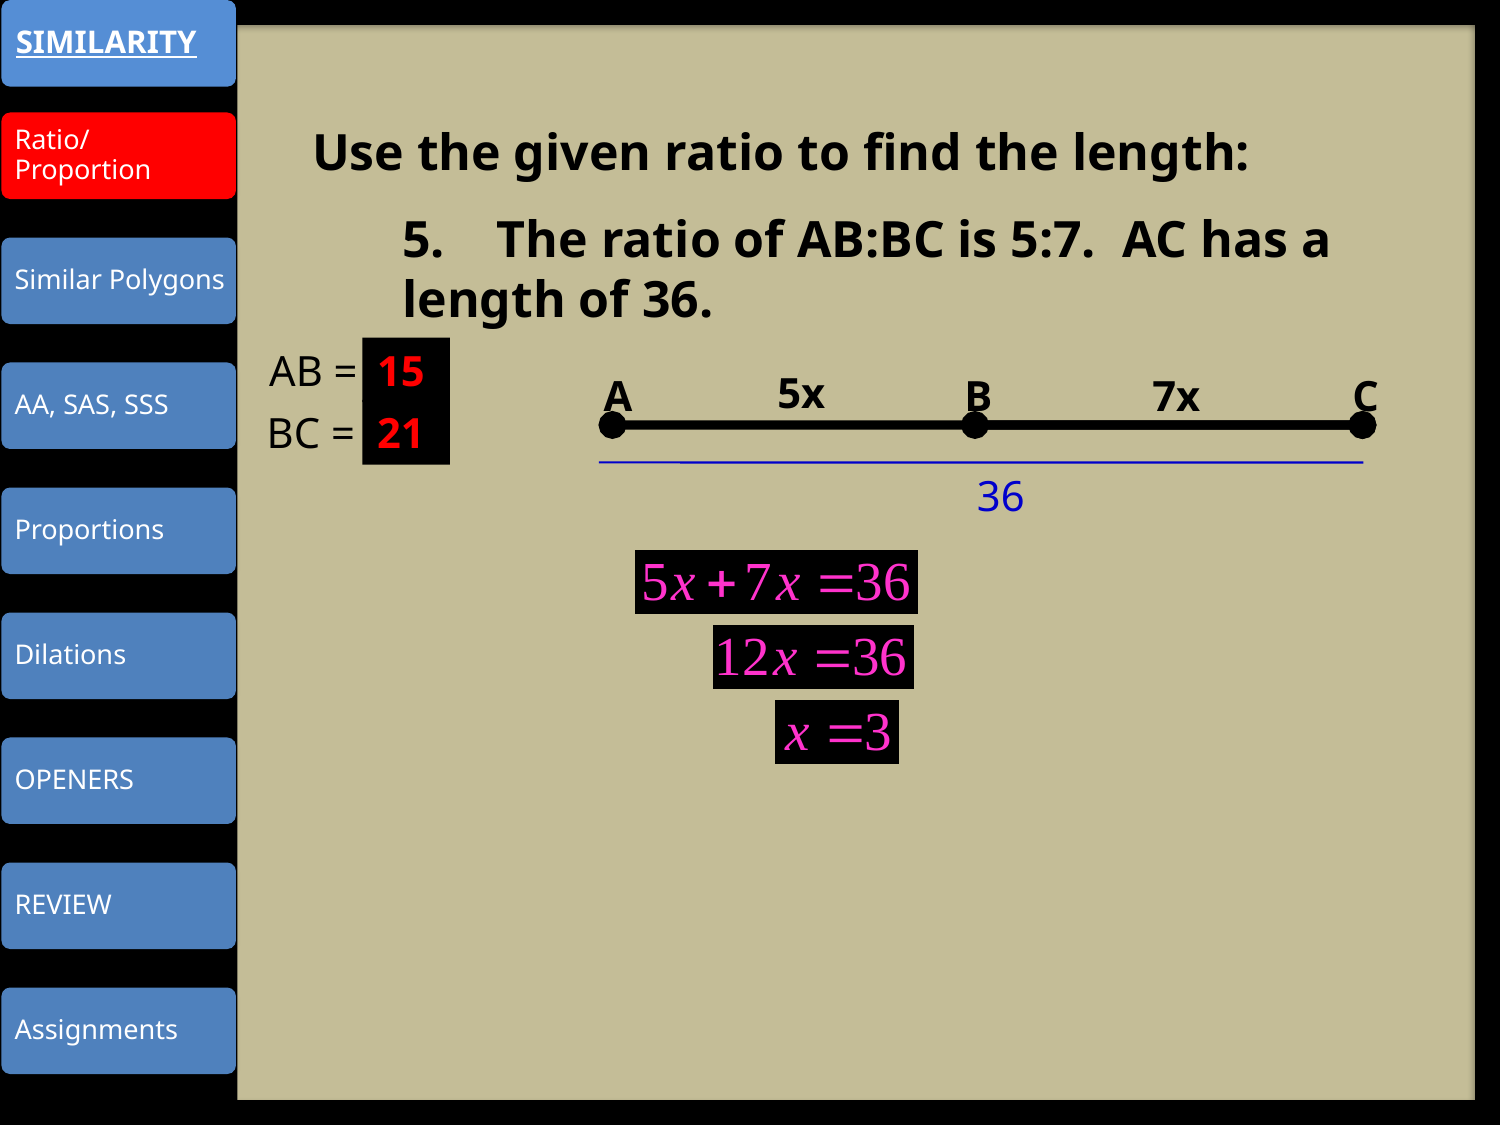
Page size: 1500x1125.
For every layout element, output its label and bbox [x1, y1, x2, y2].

text_box [0, 0, 238, 1125]
text_box [238, 0, 1500, 1125]
